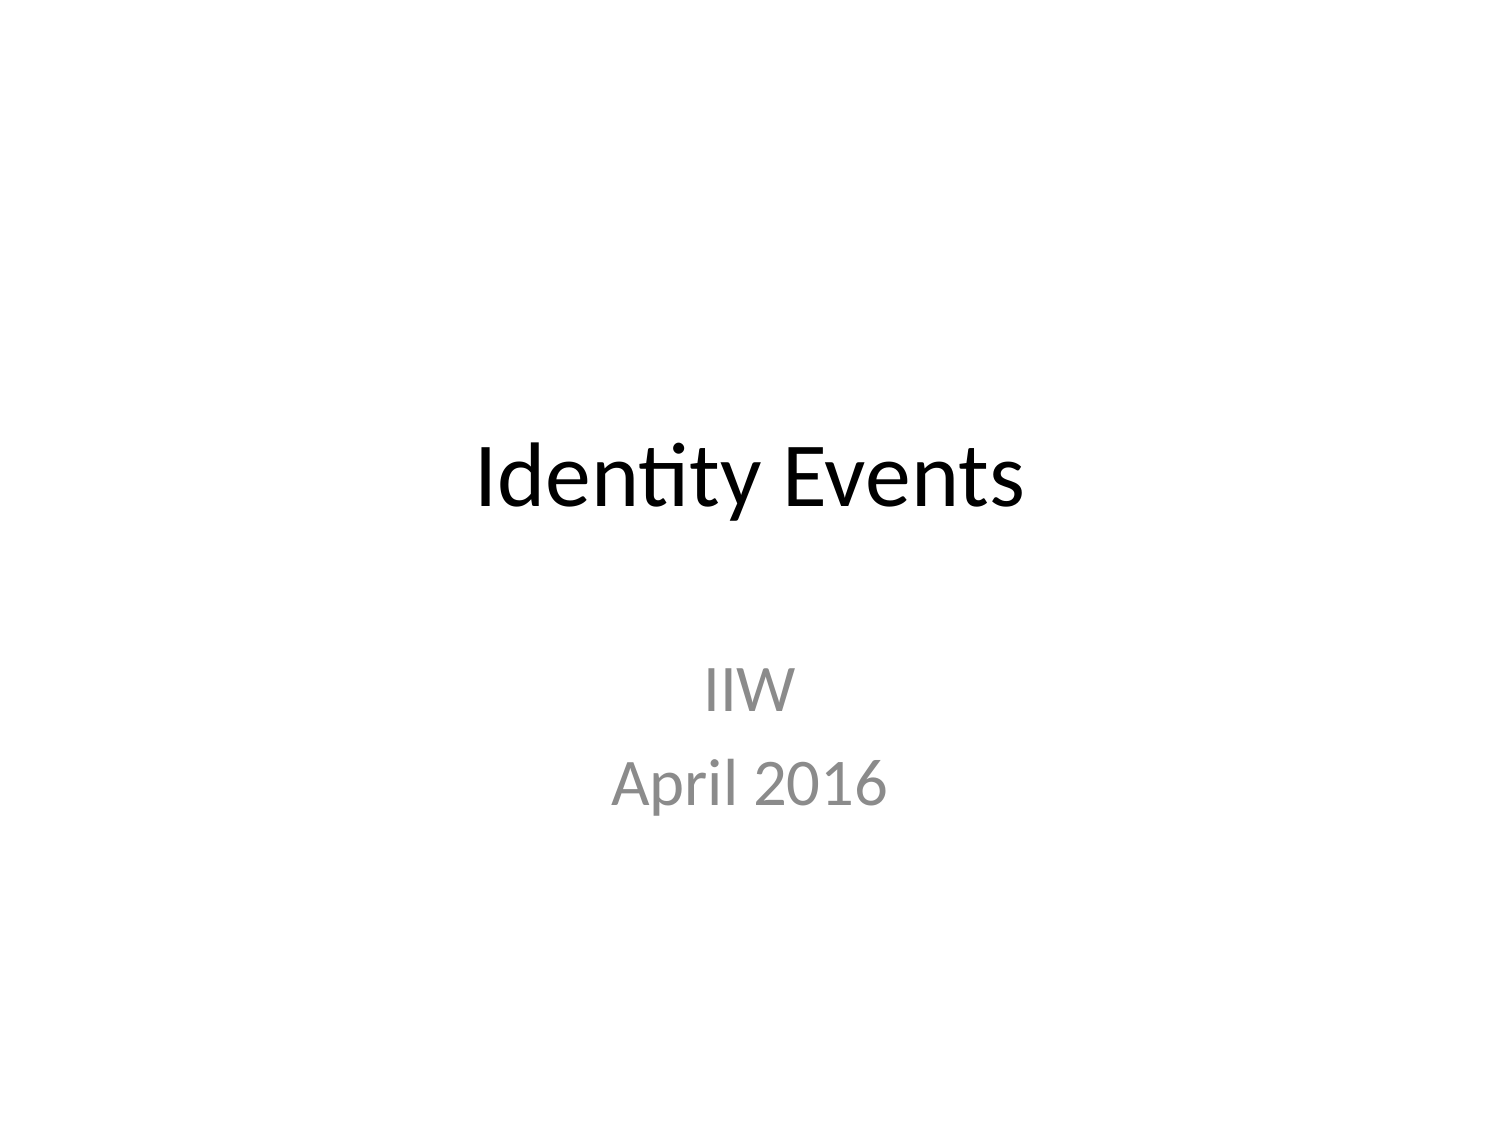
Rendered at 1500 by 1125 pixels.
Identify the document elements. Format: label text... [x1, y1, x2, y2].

subtitle IIW April 2016 [225, 637, 1275, 925]
title Identity Events [112, 349, 1388, 591]
